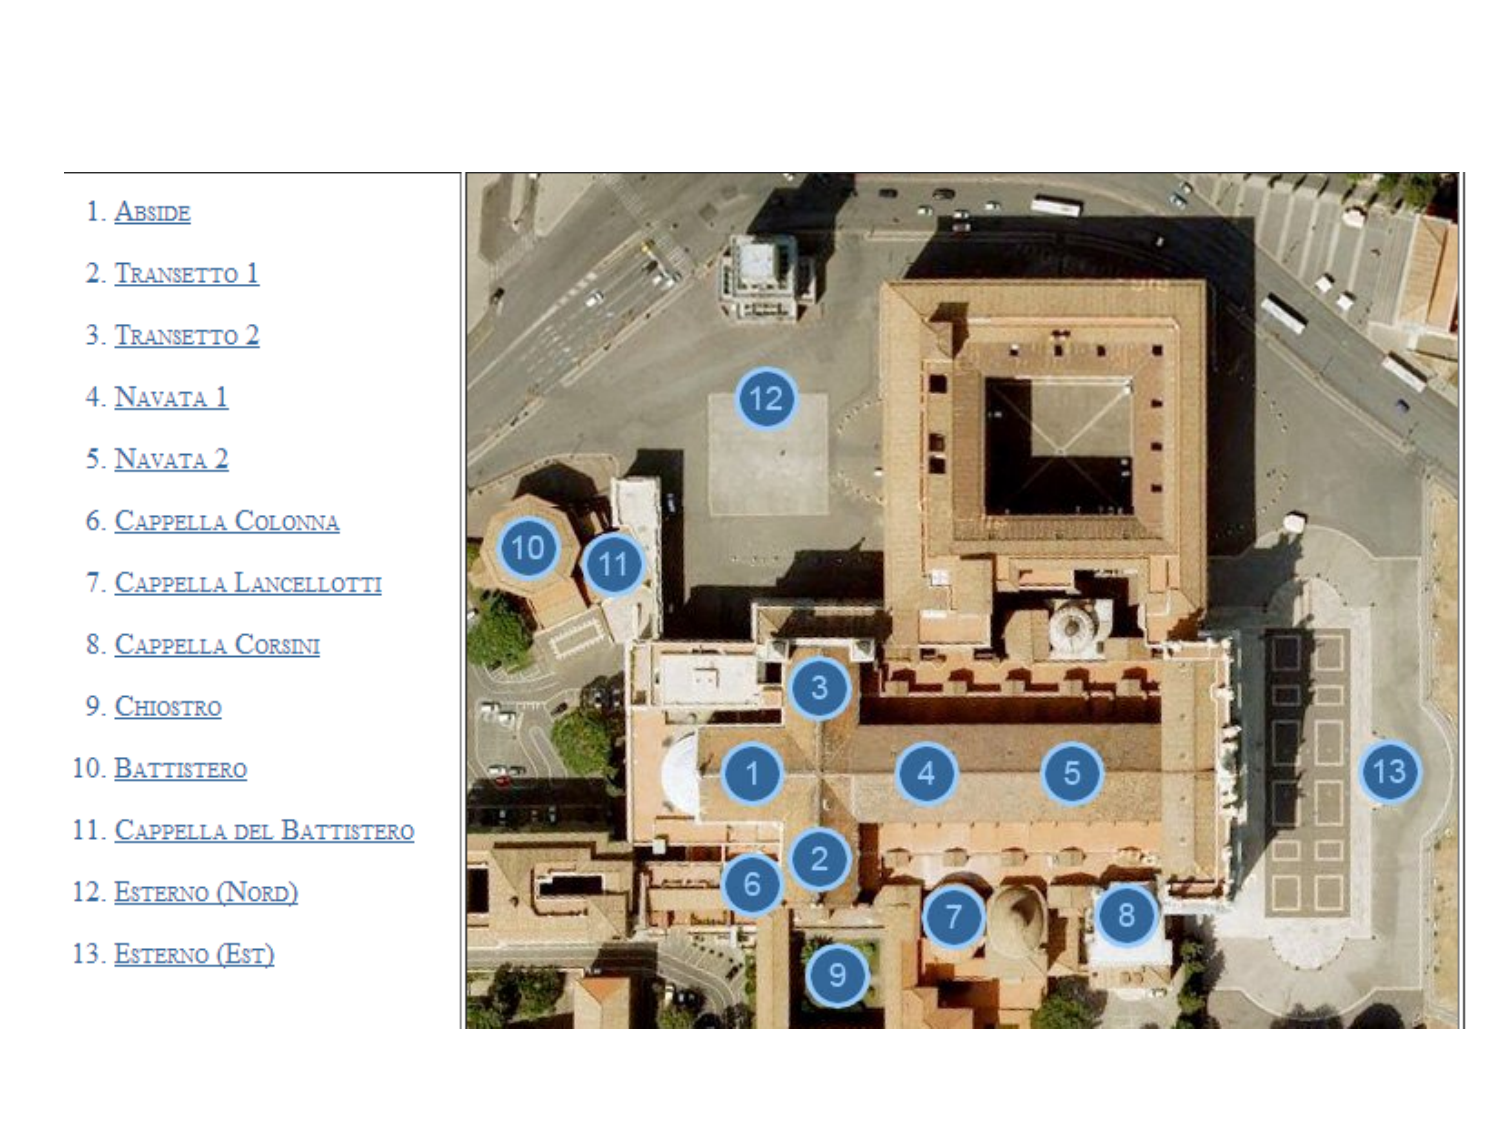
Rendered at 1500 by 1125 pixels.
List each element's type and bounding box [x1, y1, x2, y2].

list [64, 172, 1470, 1029]
